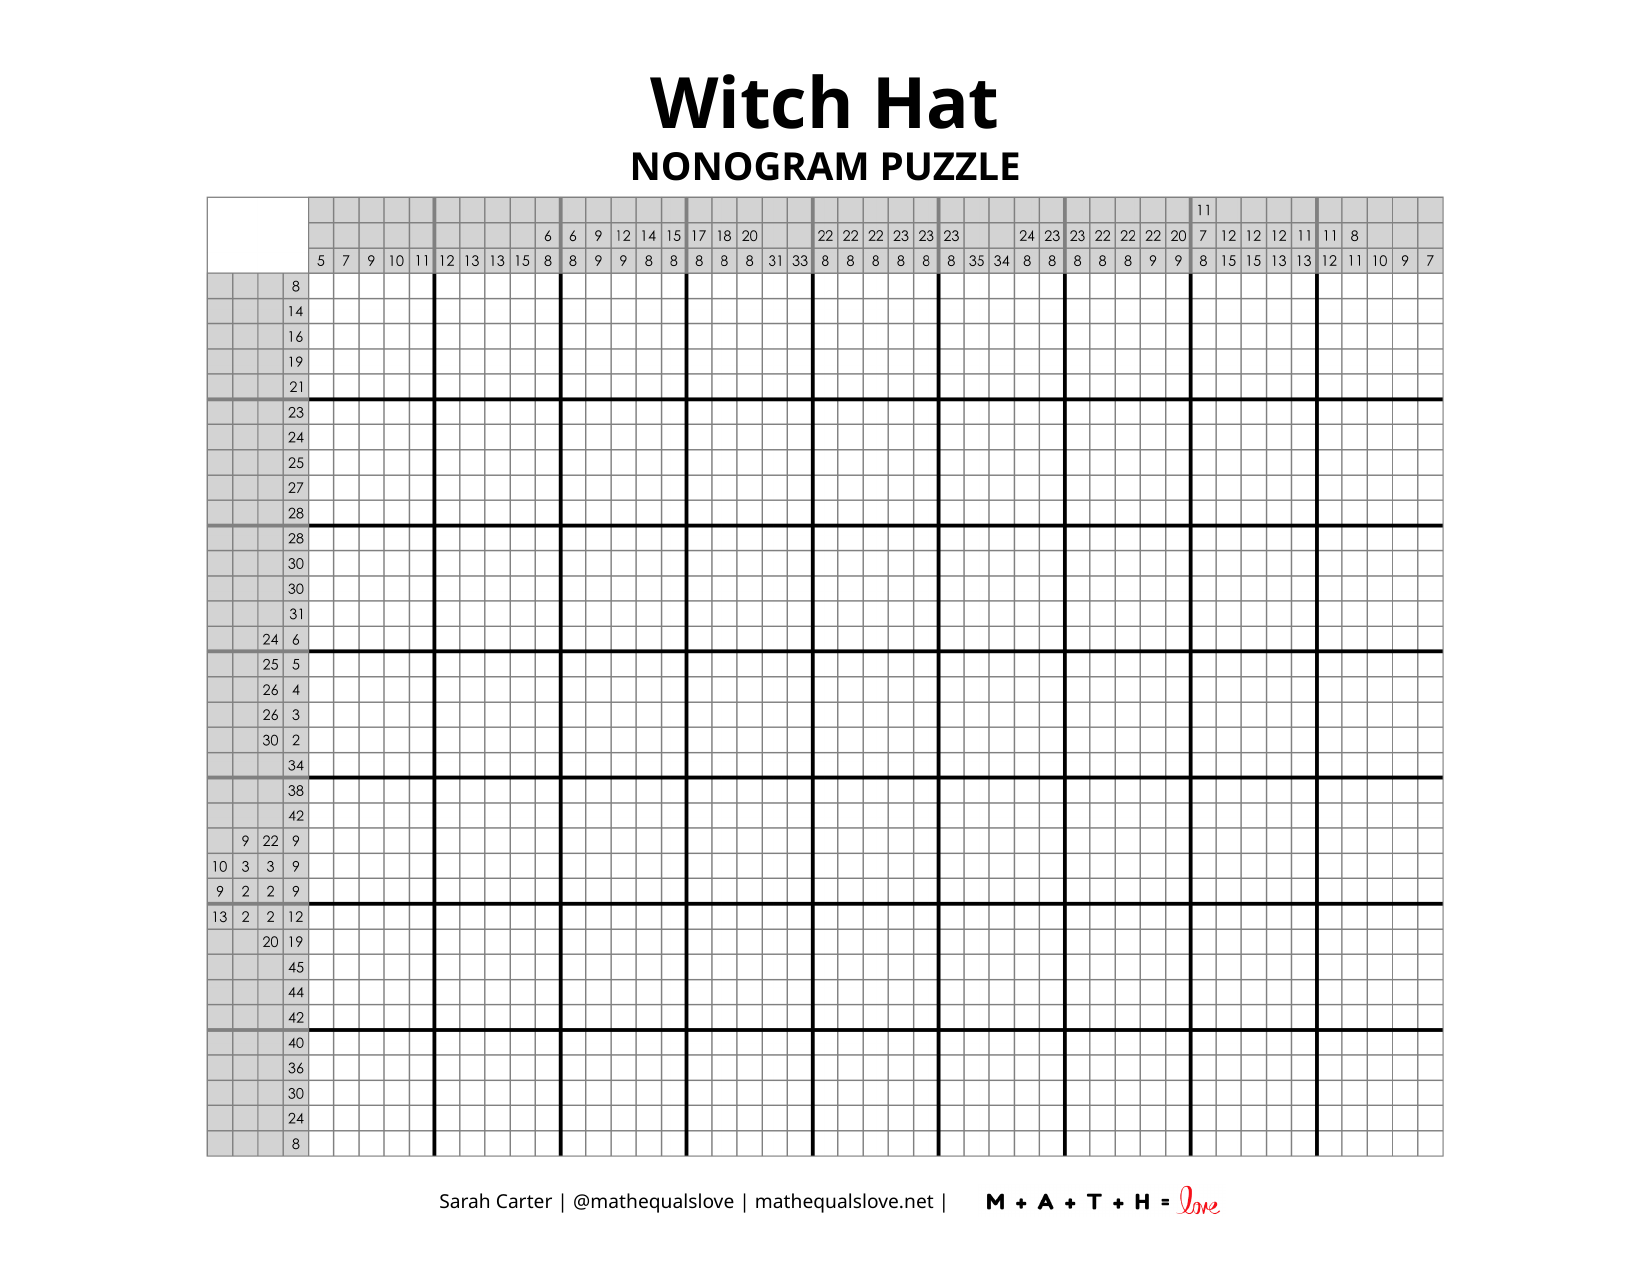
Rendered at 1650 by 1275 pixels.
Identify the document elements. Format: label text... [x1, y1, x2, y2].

picture [978, 1183, 1226, 1218]
text_box Sarah Carter | @mathequalslove | mathequalslove.net | [424, 1182, 1259, 1220]
picture [205, 195, 1445, 1157]
text_box Witch Hat [408, 57, 1242, 143]
text_box NONOGRAM PUZZLE [578, 134, 1072, 195]
